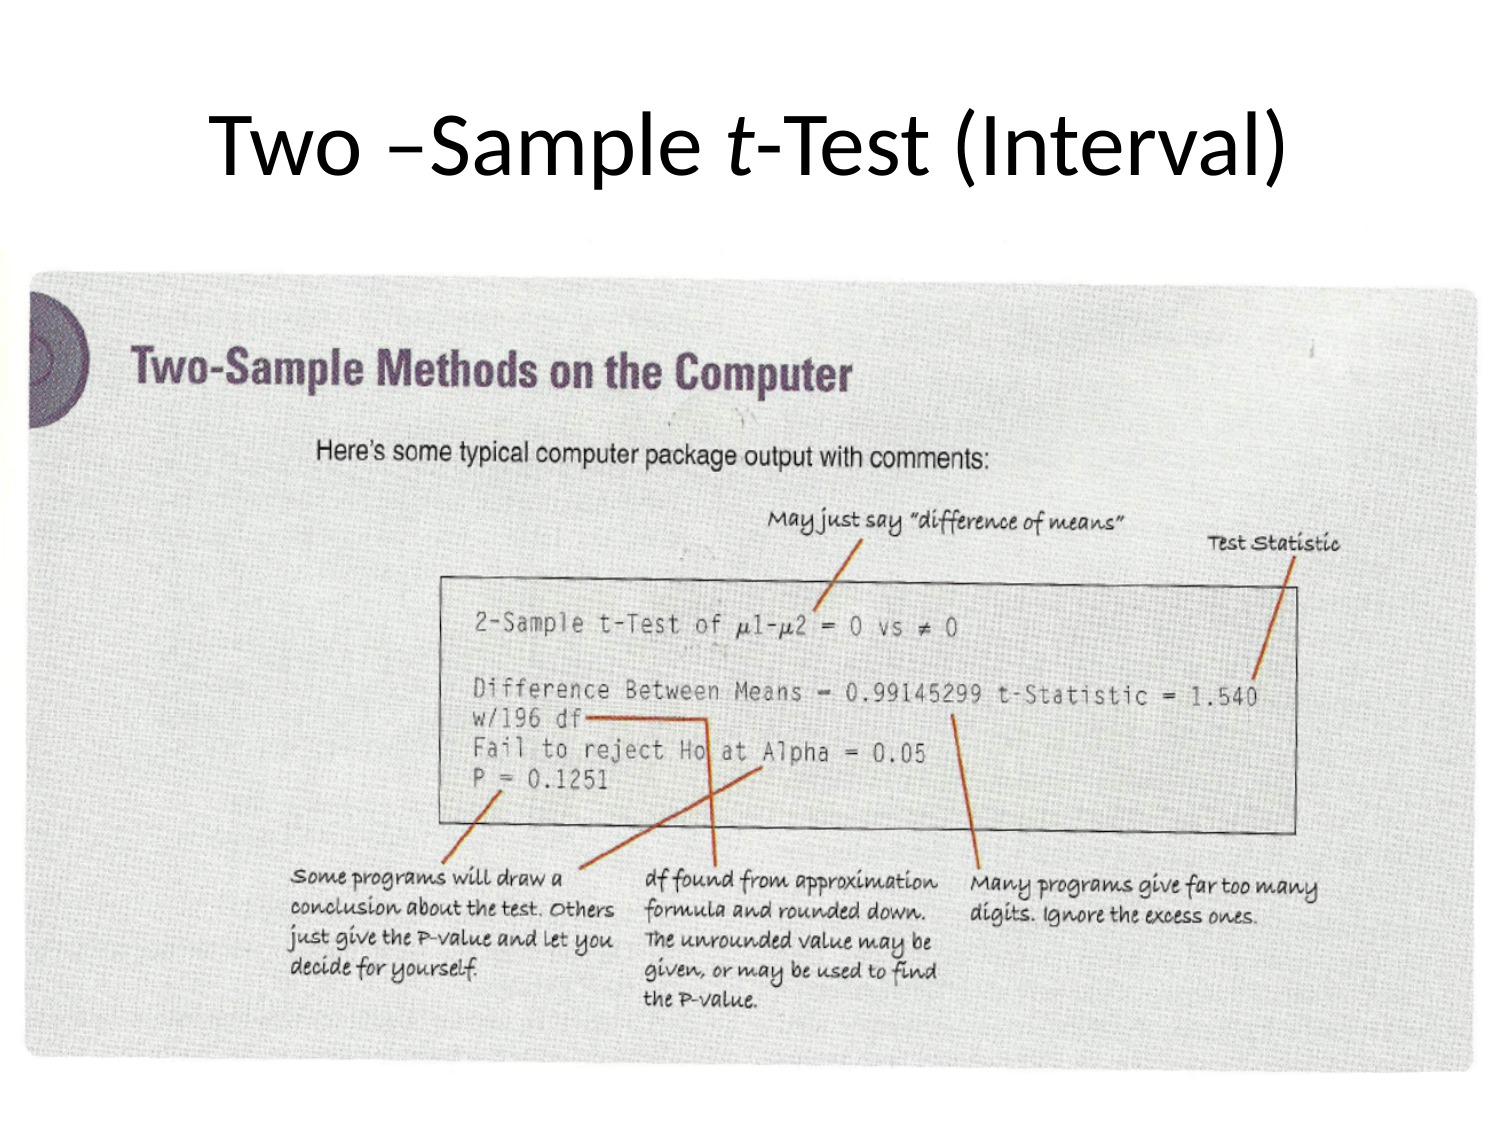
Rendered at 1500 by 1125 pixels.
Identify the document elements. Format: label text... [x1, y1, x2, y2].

title Two –Sample t-Test (Interval) [75, 45, 1425, 233]
picture [0, 225, 1500, 1096]
